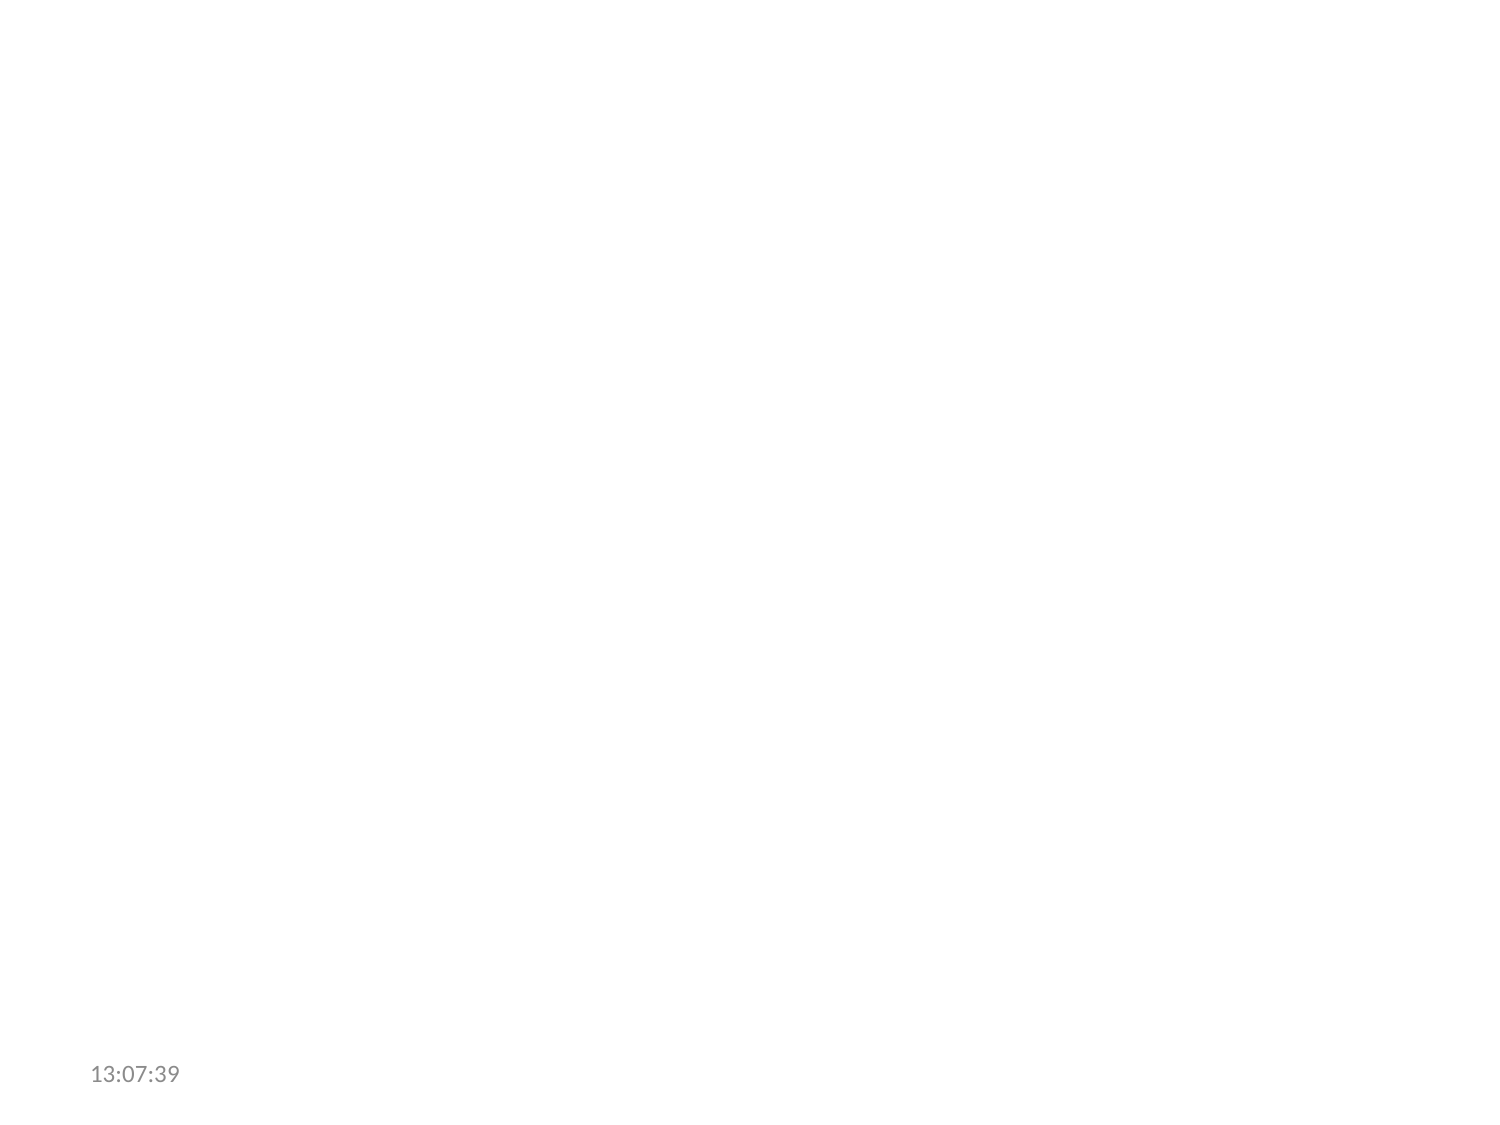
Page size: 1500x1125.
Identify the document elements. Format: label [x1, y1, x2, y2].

slide_number [75, 1042, 425, 1103]
